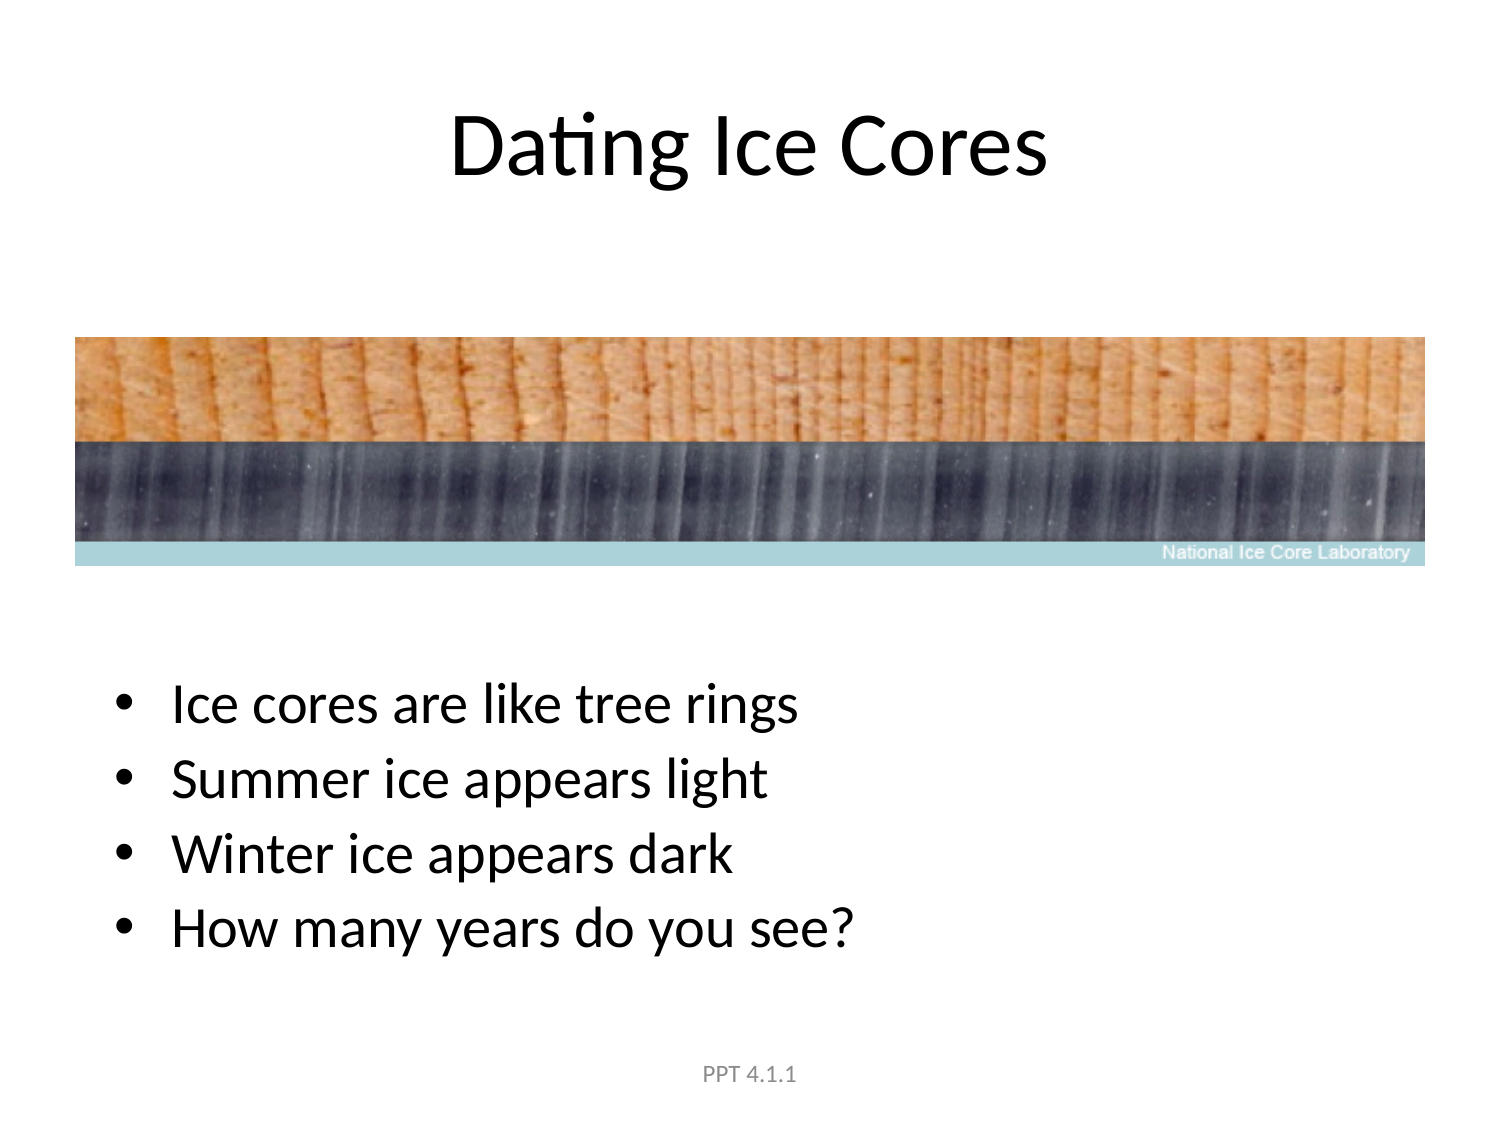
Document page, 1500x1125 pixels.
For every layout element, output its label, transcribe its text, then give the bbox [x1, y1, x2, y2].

list Ice cores are like tree rings Summer ice appears light Winter ice appears dark How many years do you see? [99, 666, 1425, 977]
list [74, 262, 1426, 641]
footer PPT 4.1.1 [512, 1042, 988, 1103]
title Dating Ice Cores [75, 45, 1425, 233]
